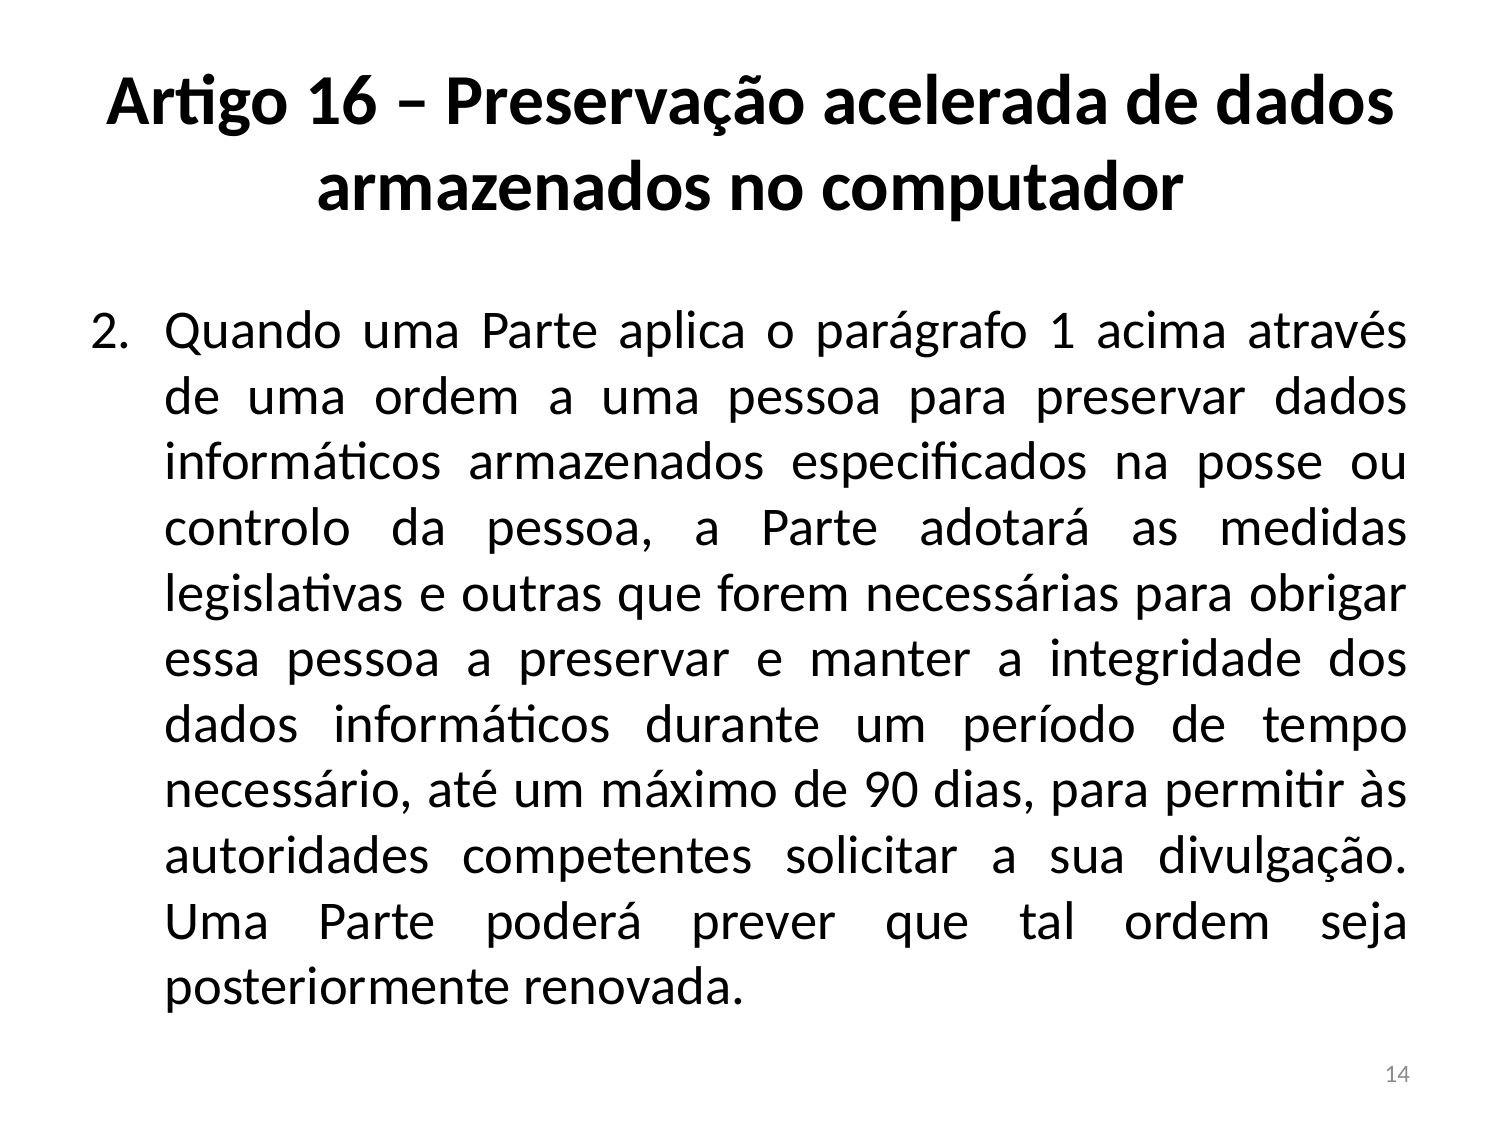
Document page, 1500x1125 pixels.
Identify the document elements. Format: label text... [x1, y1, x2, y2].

title Artigo 16 – Preservação acelerada de dados armazenados no computador [76, 44, 1426, 232]
slide_number 14 [1074, 1042, 1425, 1103]
list Quando uma Parte aplica o parágrafo 1 acima através de uma ordem a uma pessoa para preservar dados informáticos armazenados especificados na posse ou controlo da pessoa, a Parte adotará as medidas legislativas e outras que forem necessárias para obrigar essa pessoa a preservar e manter a integridade dos dados informáticos durante um período de tempo necessário, até um máximo de 90 dias, para permitir às autoridades competentes solicitar a sua divulgação. Uma Parte poderá prever que tal ordem seja posteriormente renovada. [74, 286, 1426, 1030]
